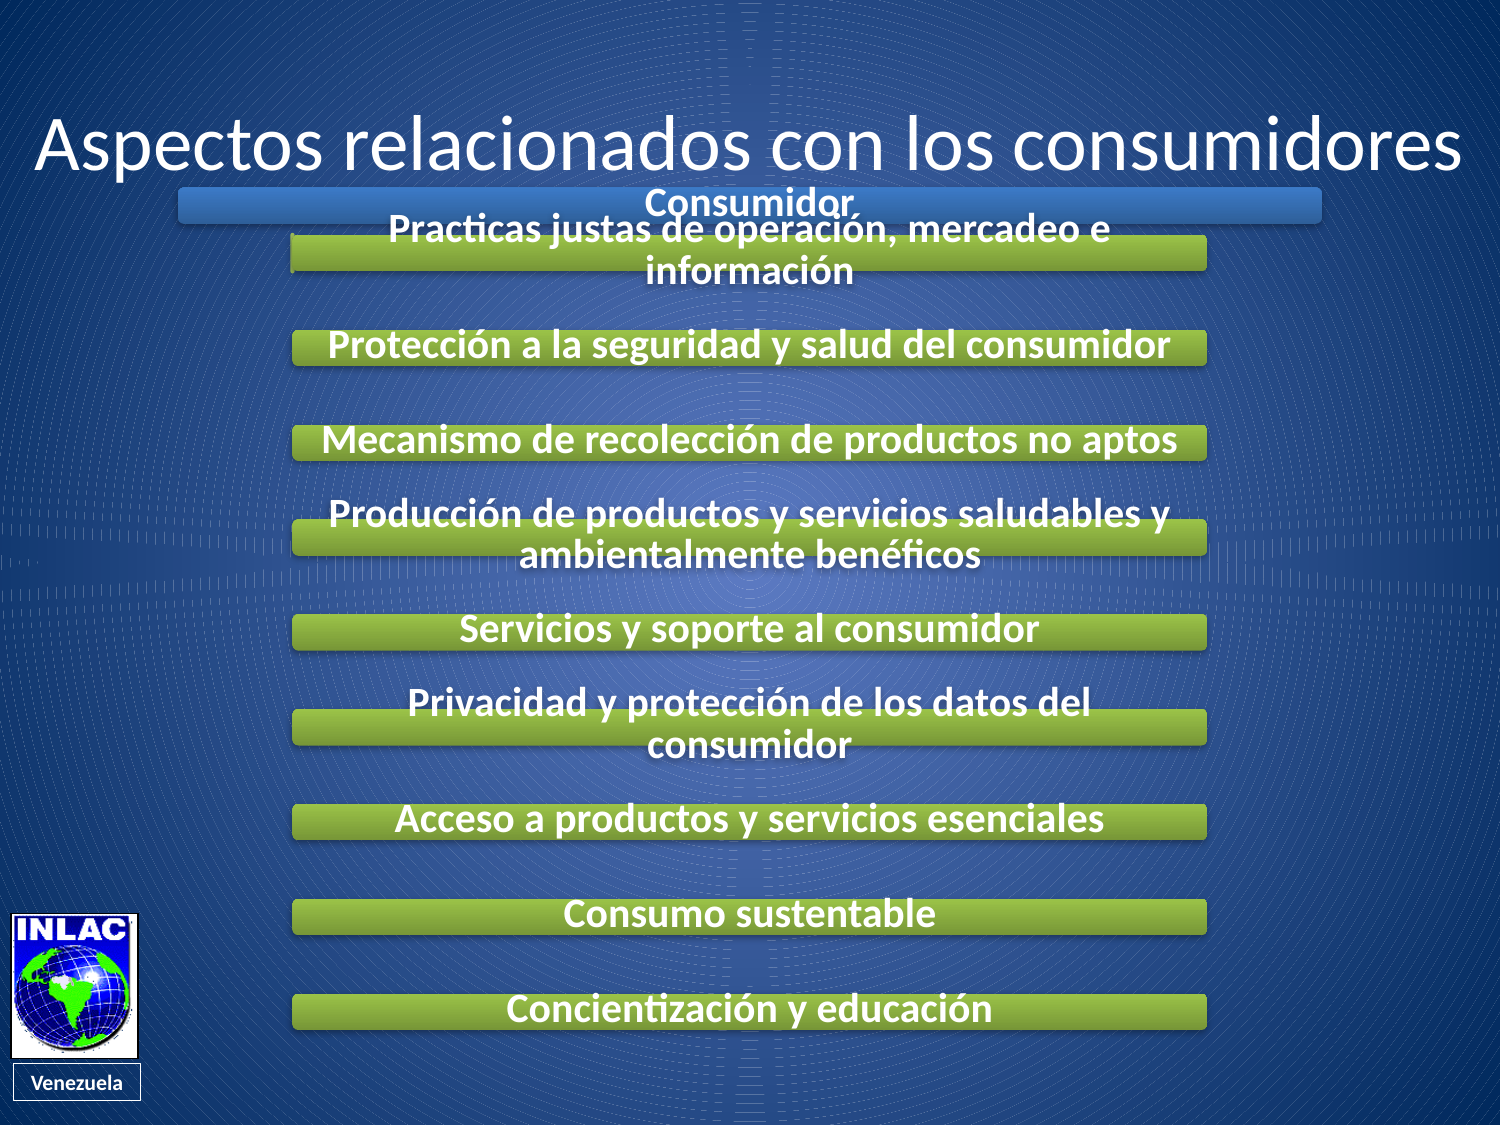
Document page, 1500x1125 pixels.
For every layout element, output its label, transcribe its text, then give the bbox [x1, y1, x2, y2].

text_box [11, 913, 141, 1101]
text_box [34, 187, 1466, 1125]
title Aspectos relacionados con los consumidores [0, 45, 1500, 233]
